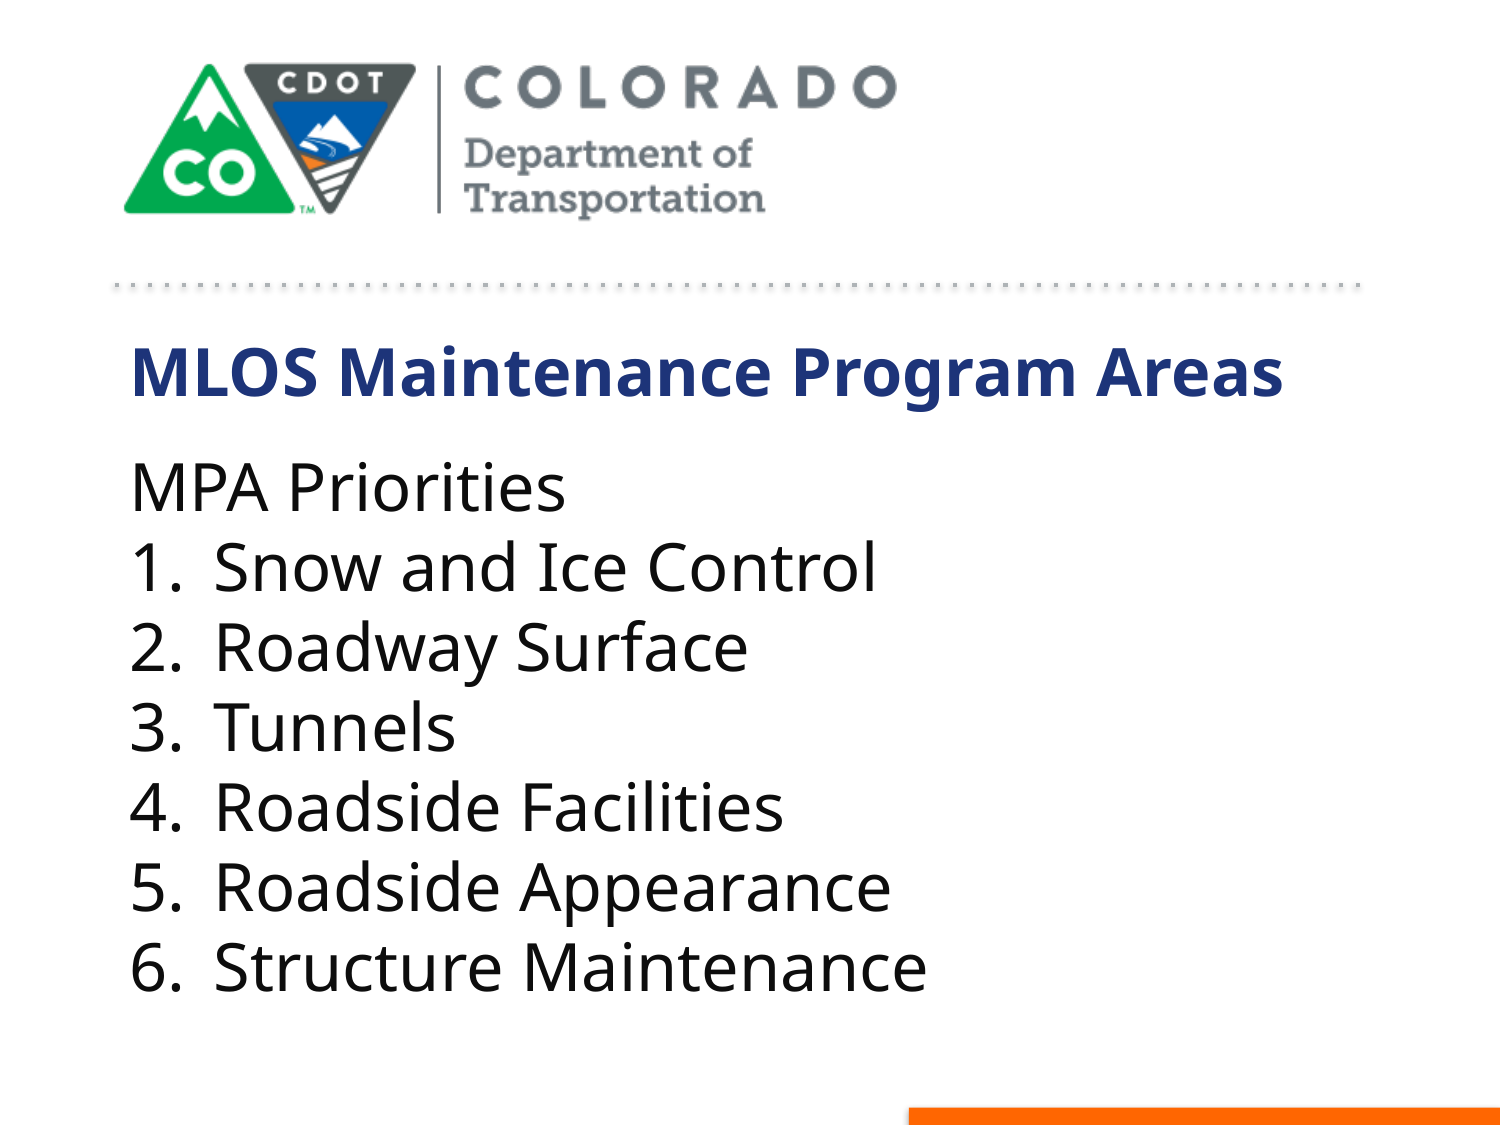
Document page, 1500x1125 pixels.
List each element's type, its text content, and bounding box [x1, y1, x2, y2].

text_box MPA Priorities Snow and Ice Control Roadway Surface Tunnels Roadside Facilities Roadside Appearance Structure Maintenance [114, 437, 1300, 1013]
title MLOS Maintenance Program Areas [114, 314, 1322, 426]
picture [74, 26, 935, 260]
text_box [908, 1107, 1500, 1125]
